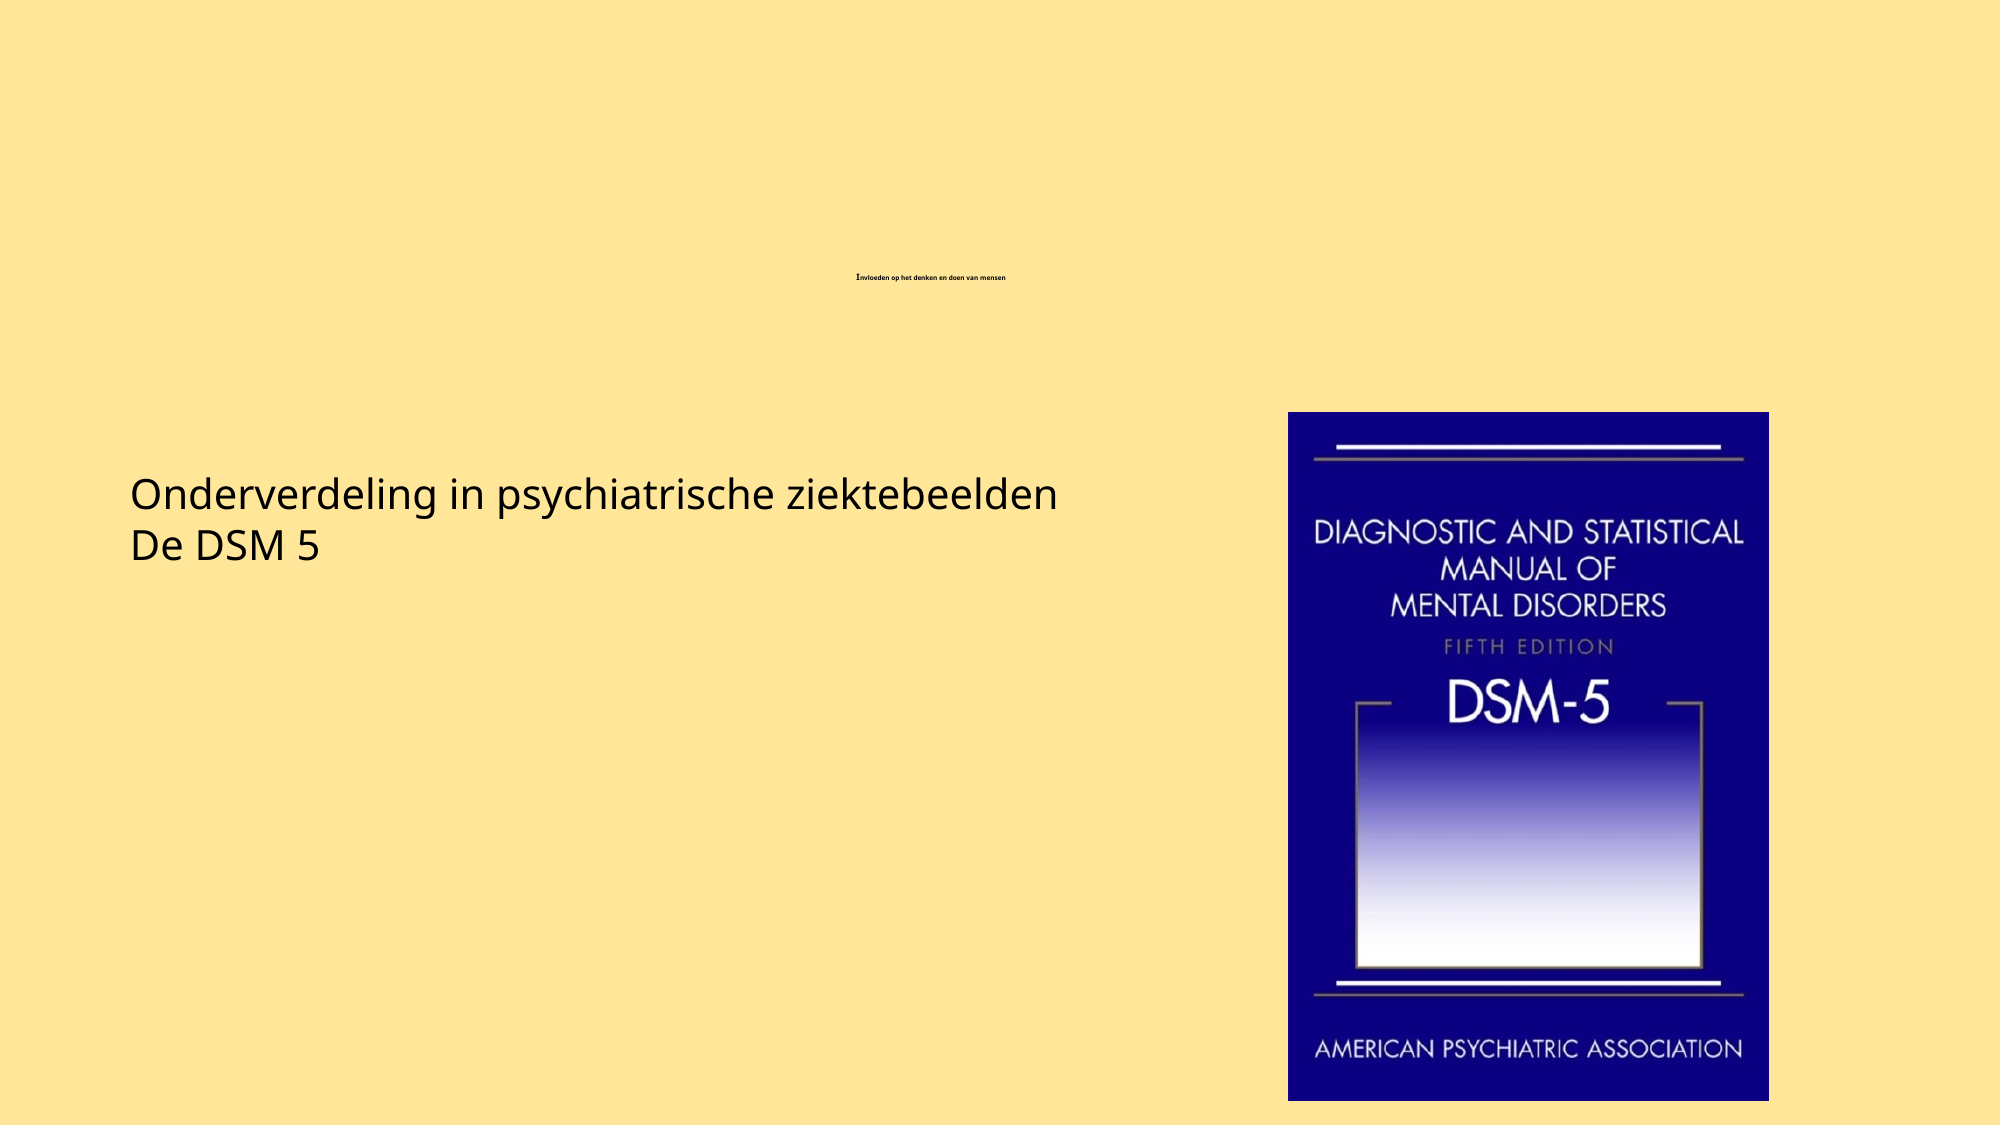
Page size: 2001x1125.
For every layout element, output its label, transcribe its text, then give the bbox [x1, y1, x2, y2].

picture [1288, 412, 1769, 1101]
text_box Onderverdeling in psychiatrische ziektebeelden De DSM 5 [115, 460, 1288, 576]
title Invloeden op het denken en doen van mensen [19, 173, 1844, 290]
